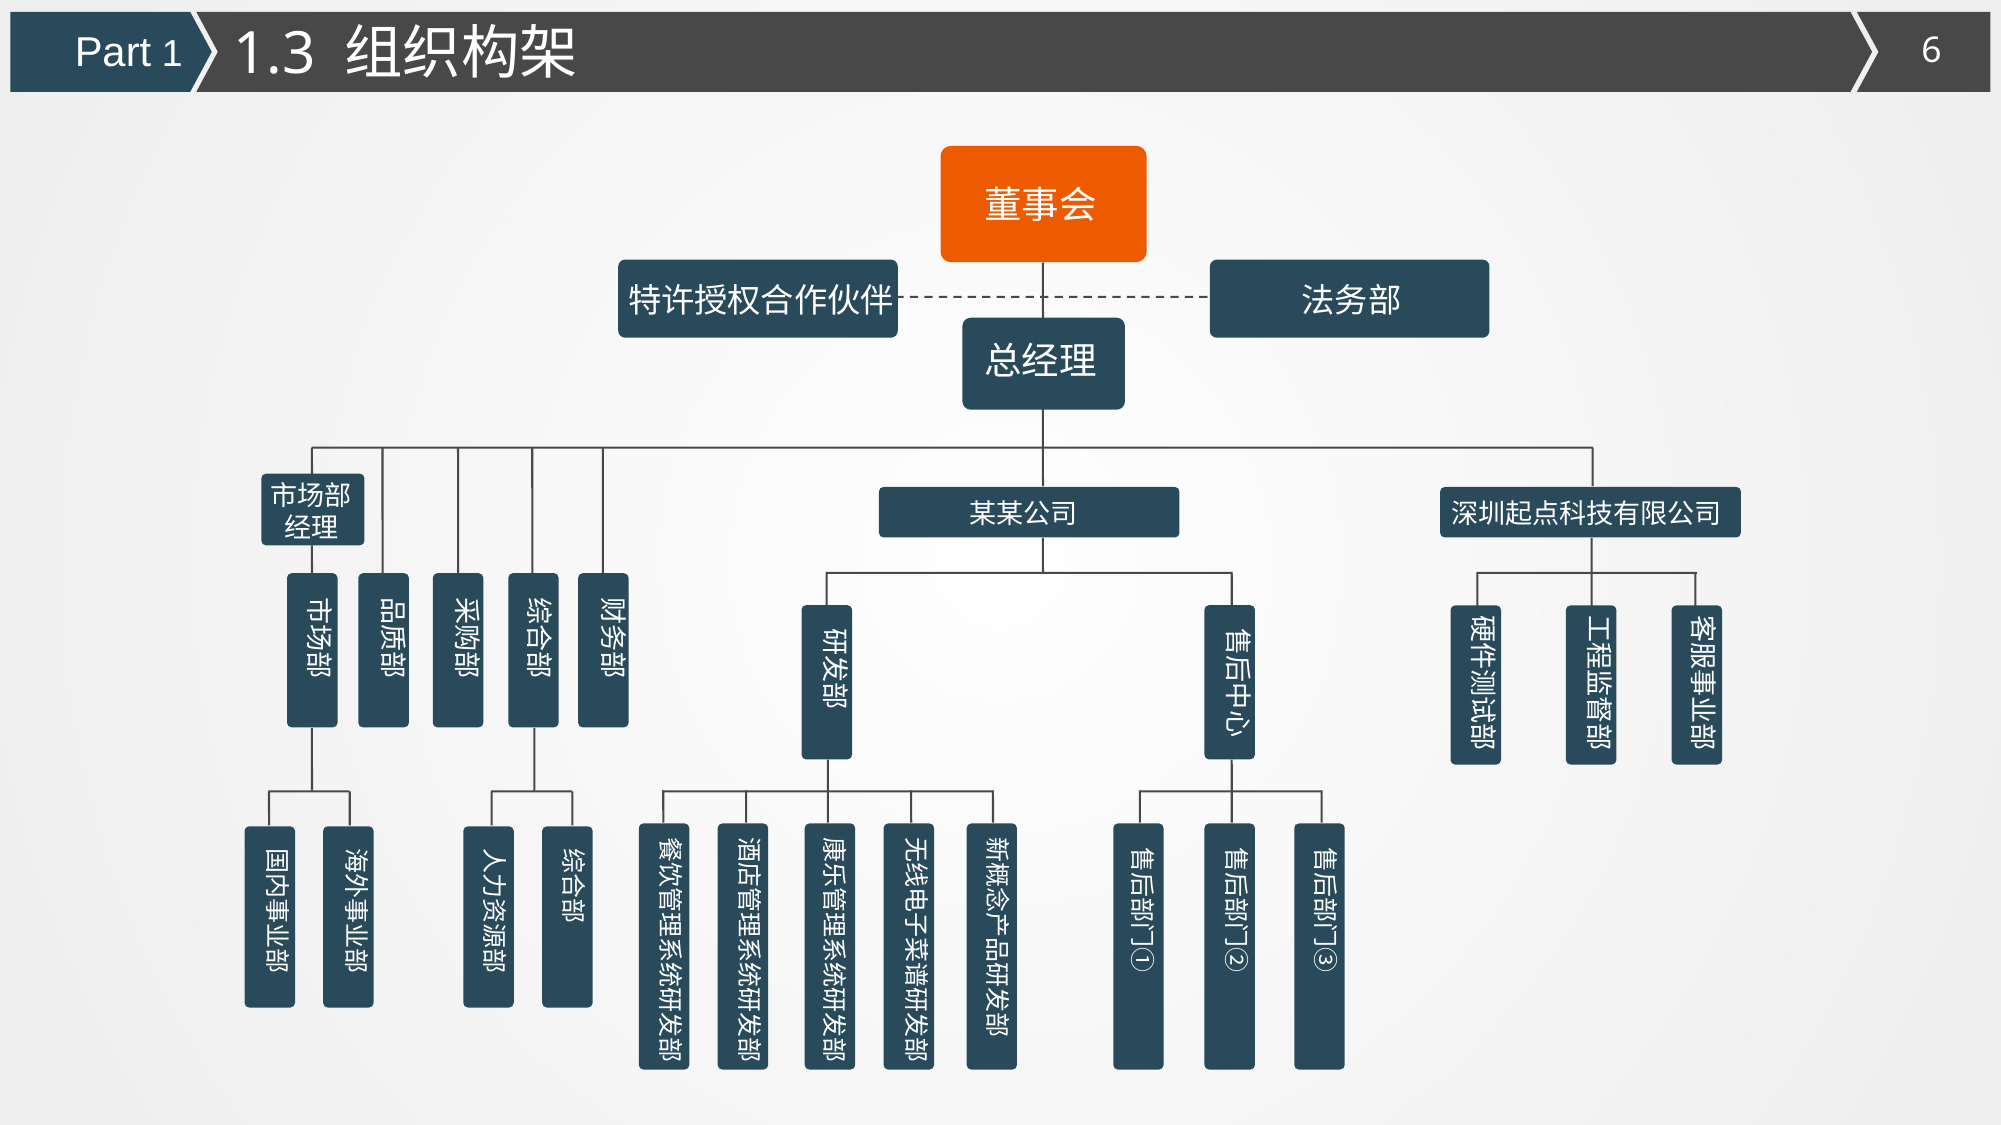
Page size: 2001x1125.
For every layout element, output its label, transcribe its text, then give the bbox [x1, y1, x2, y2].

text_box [959, 822, 1021, 1070]
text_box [711, 822, 773, 1070]
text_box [239, 826, 301, 1008]
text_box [1199, 604, 1264, 760]
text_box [490, 731, 573, 826]
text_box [1665, 600, 1729, 765]
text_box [797, 822, 859, 1070]
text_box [280, 544, 345, 728]
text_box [1560, 600, 1625, 765]
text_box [1139, 759, 1322, 823]
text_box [1198, 823, 1260, 1070]
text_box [1209, 259, 1490, 338]
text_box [940, 145, 1147, 263]
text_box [500, 572, 565, 728]
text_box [1439, 486, 1742, 540]
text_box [633, 822, 695, 1070]
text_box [1287, 823, 1350, 1070]
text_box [617, 259, 899, 338]
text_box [536, 826, 598, 1008]
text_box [962, 317, 1126, 410]
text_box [268, 727, 350, 826]
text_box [1476, 548, 1698, 607]
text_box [456, 826, 518, 1008]
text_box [826, 537, 1233, 608]
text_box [355, 572, 419, 728]
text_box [311, 447, 1594, 574]
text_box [878, 822, 940, 1070]
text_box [878, 486, 1180, 540]
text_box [428, 572, 493, 728]
picture [0, 0, 2001, 1125]
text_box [261, 473, 365, 546]
text_box Part 1 [22, 17, 198, 83]
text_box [1105, 823, 1167, 1070]
text_box 1.3 组织构架 [218, 7, 1046, 93]
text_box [319, 826, 381, 1008]
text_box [662, 759, 994, 823]
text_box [796, 604, 860, 760]
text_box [574, 572, 639, 728]
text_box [1444, 600, 1509, 765]
